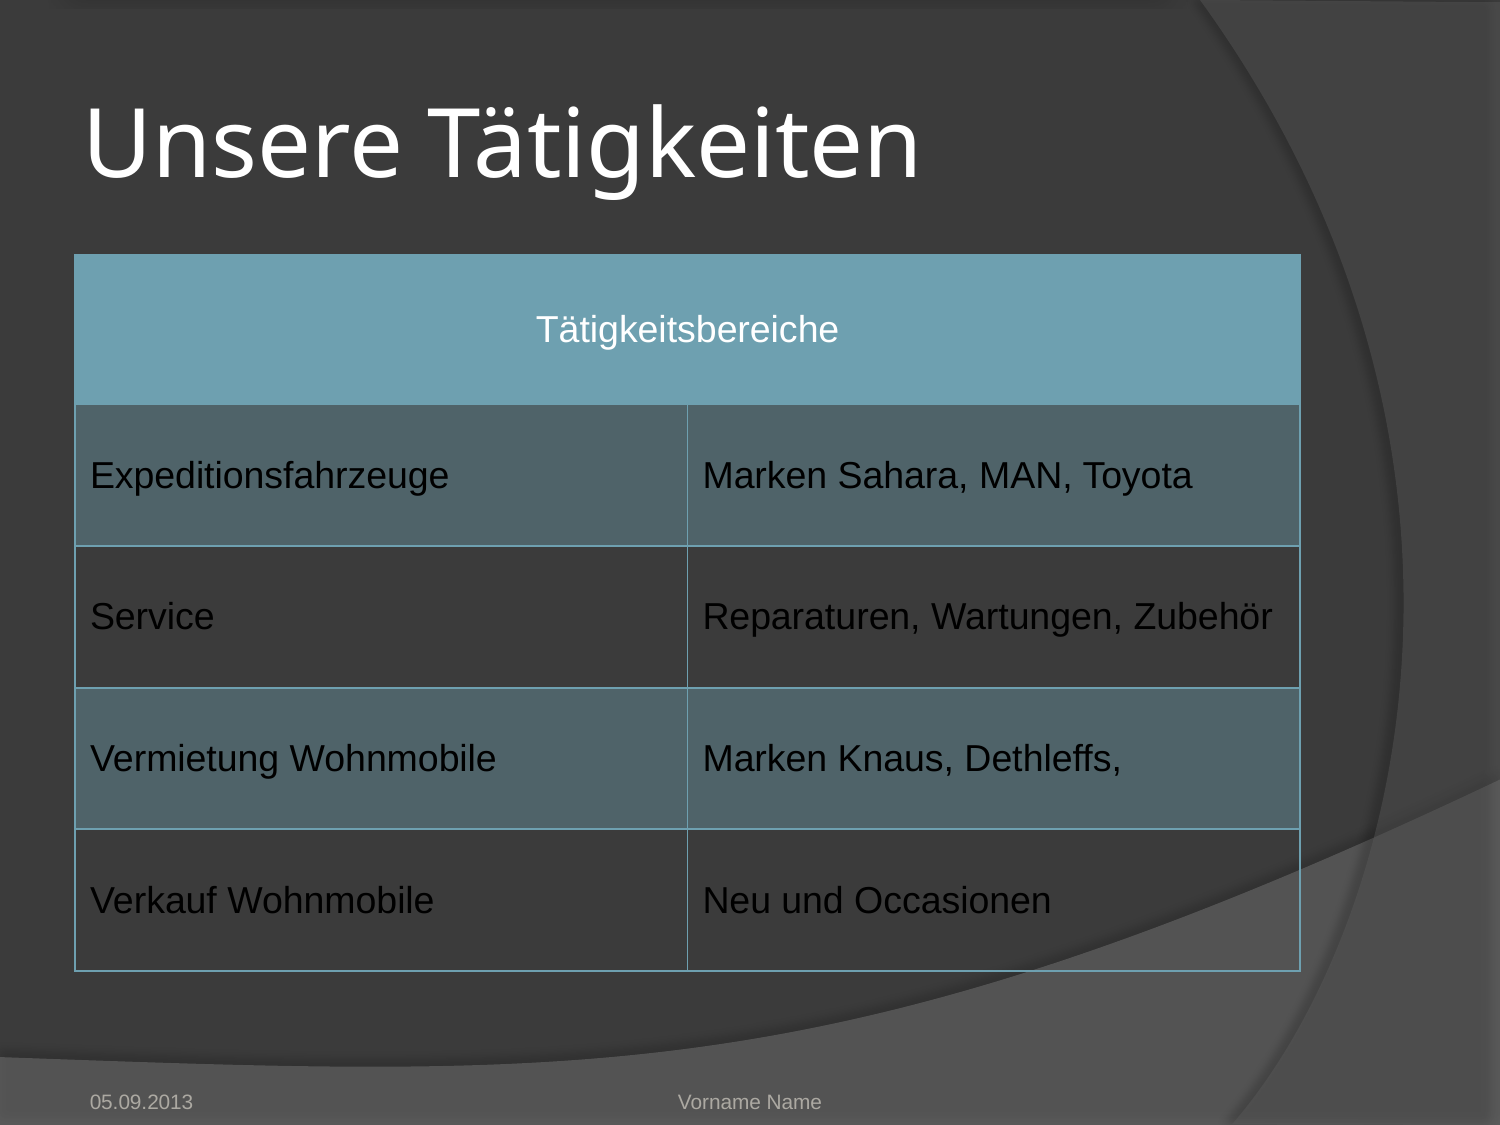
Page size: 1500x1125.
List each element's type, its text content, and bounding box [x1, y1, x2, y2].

footer Vorname Name [512, 1053, 988, 1114]
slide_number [75, 1053, 425, 1114]
table_header Tätigkeitsbereiche [76, 256, 1299, 403]
table_cell Reparaturen, Wartungen, Zubehör [688, 547, 1299, 687]
title Unsere Tätigkeiten [75, 45, 1300, 233]
table_cell Expeditionsfahrzeuge [76, 405, 687, 545]
table_cell Service [76, 547, 687, 687]
table_cell Neu und Occasionen [688, 830, 1299, 970]
table_cell Marken Knaus, Dethleffs, [688, 689, 1299, 828]
table_cell Vermietung Wohnmobile [76, 689, 687, 828]
table_cell Marken Sahara, MAN, Toyota [688, 405, 1299, 545]
table_cell Verkauf Wohnmobile [76, 830, 687, 970]
